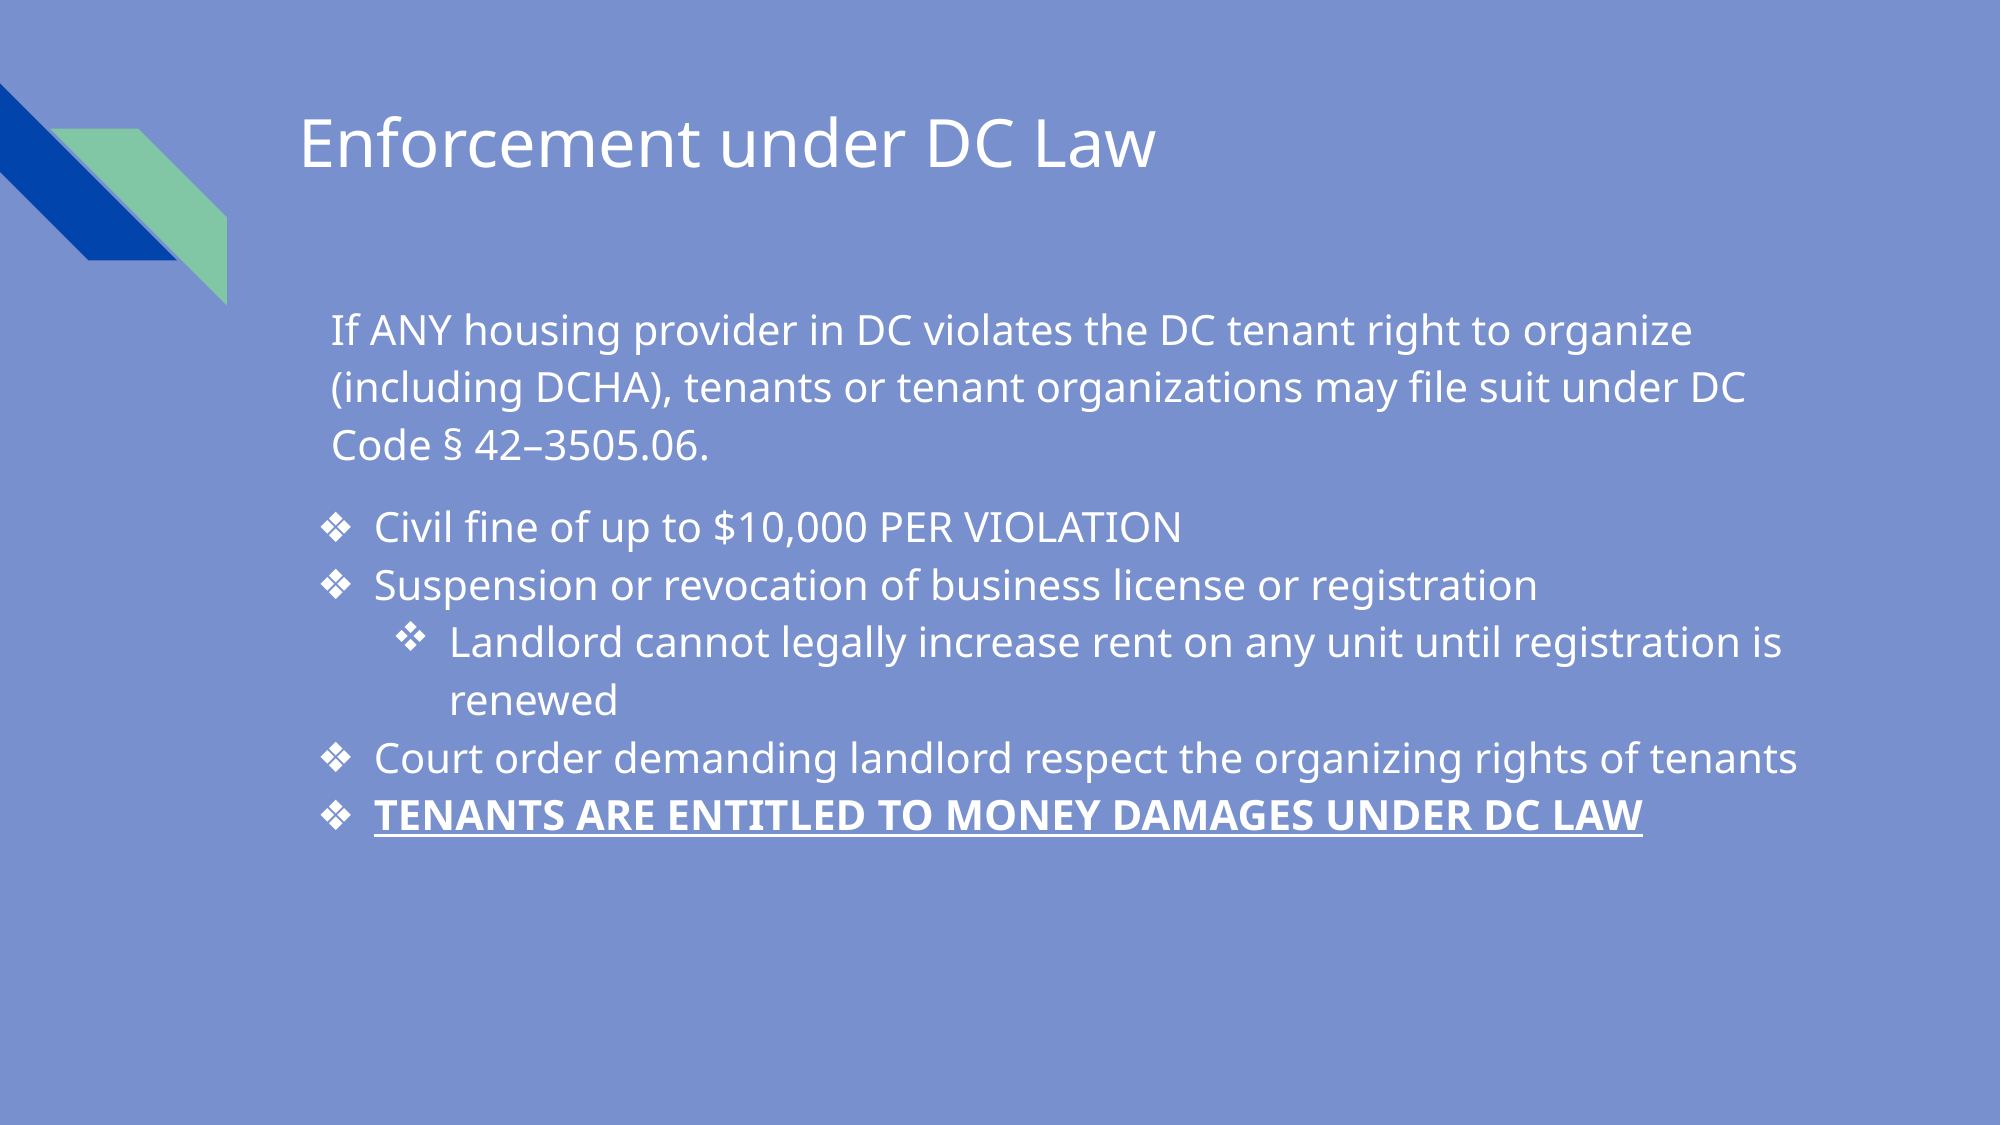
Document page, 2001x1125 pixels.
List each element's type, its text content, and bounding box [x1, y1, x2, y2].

list If ANY housing provider in DC violates the DC tenant right to organize (including DCHA), tenants or tenant organizations may file suit under DC Code § 42–3505.06. Civil fine of up to $10,000 PER VIOLATION Suspension or revocation of business license or registration Landlord cannot legally increase rent on any unit until registration is renewed Court order demanding landlord respect the organizing rights of tenants TENANTS ARE ENTITLED TO MONEY DAMAGES UNDER DC LAW [283, 280, 1824, 918]
title Enforcement under DC Law [283, 86, 1824, 222]
